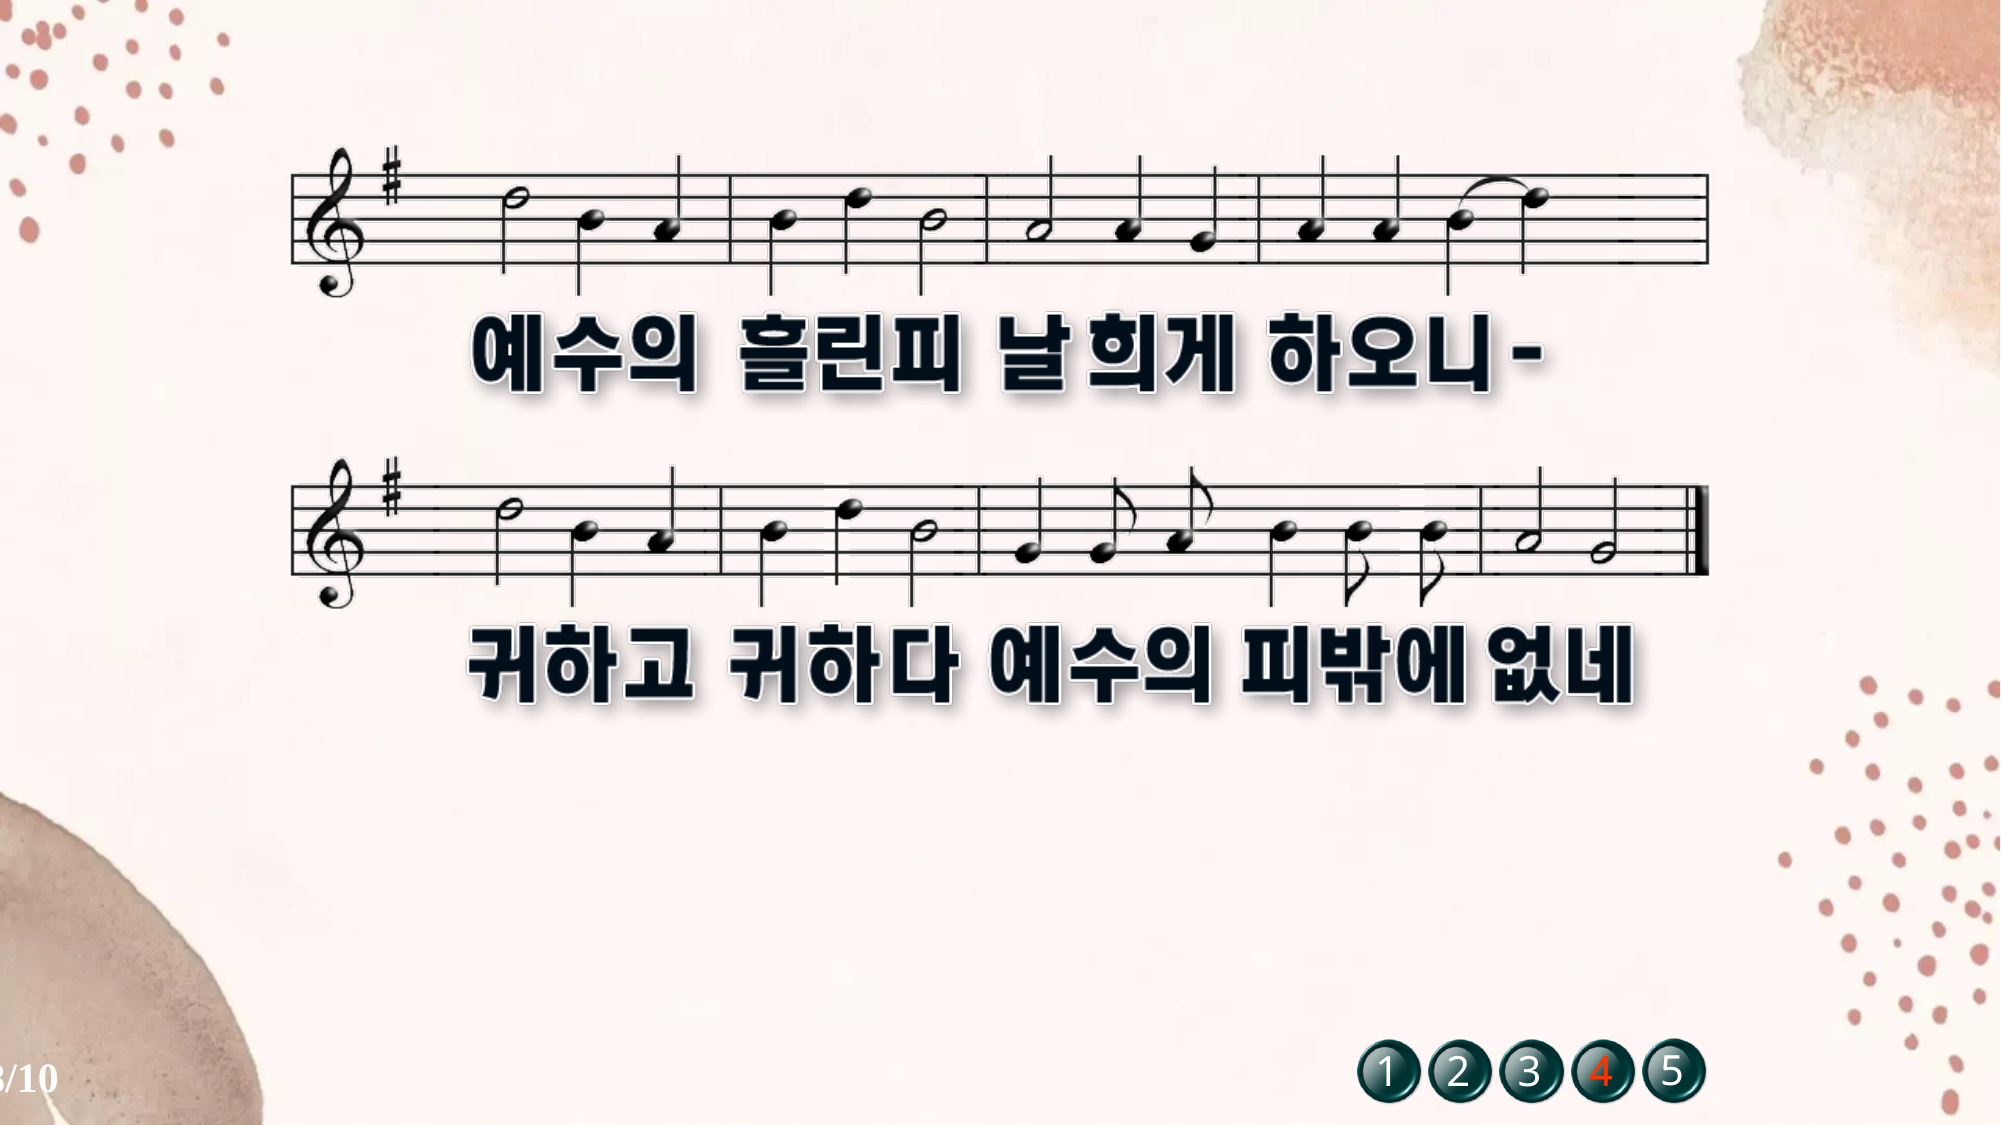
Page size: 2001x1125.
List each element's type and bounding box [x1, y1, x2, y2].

text_box [1354, 1035, 1424, 1106]
text_box [1568, 1035, 1638, 1106]
text_box [1425, 1035, 1496, 1106]
picture [0, 0, 2001, 1125]
text_box [1496, 1035, 1567, 1106]
text_box [1639, 1034, 1709, 1106]
